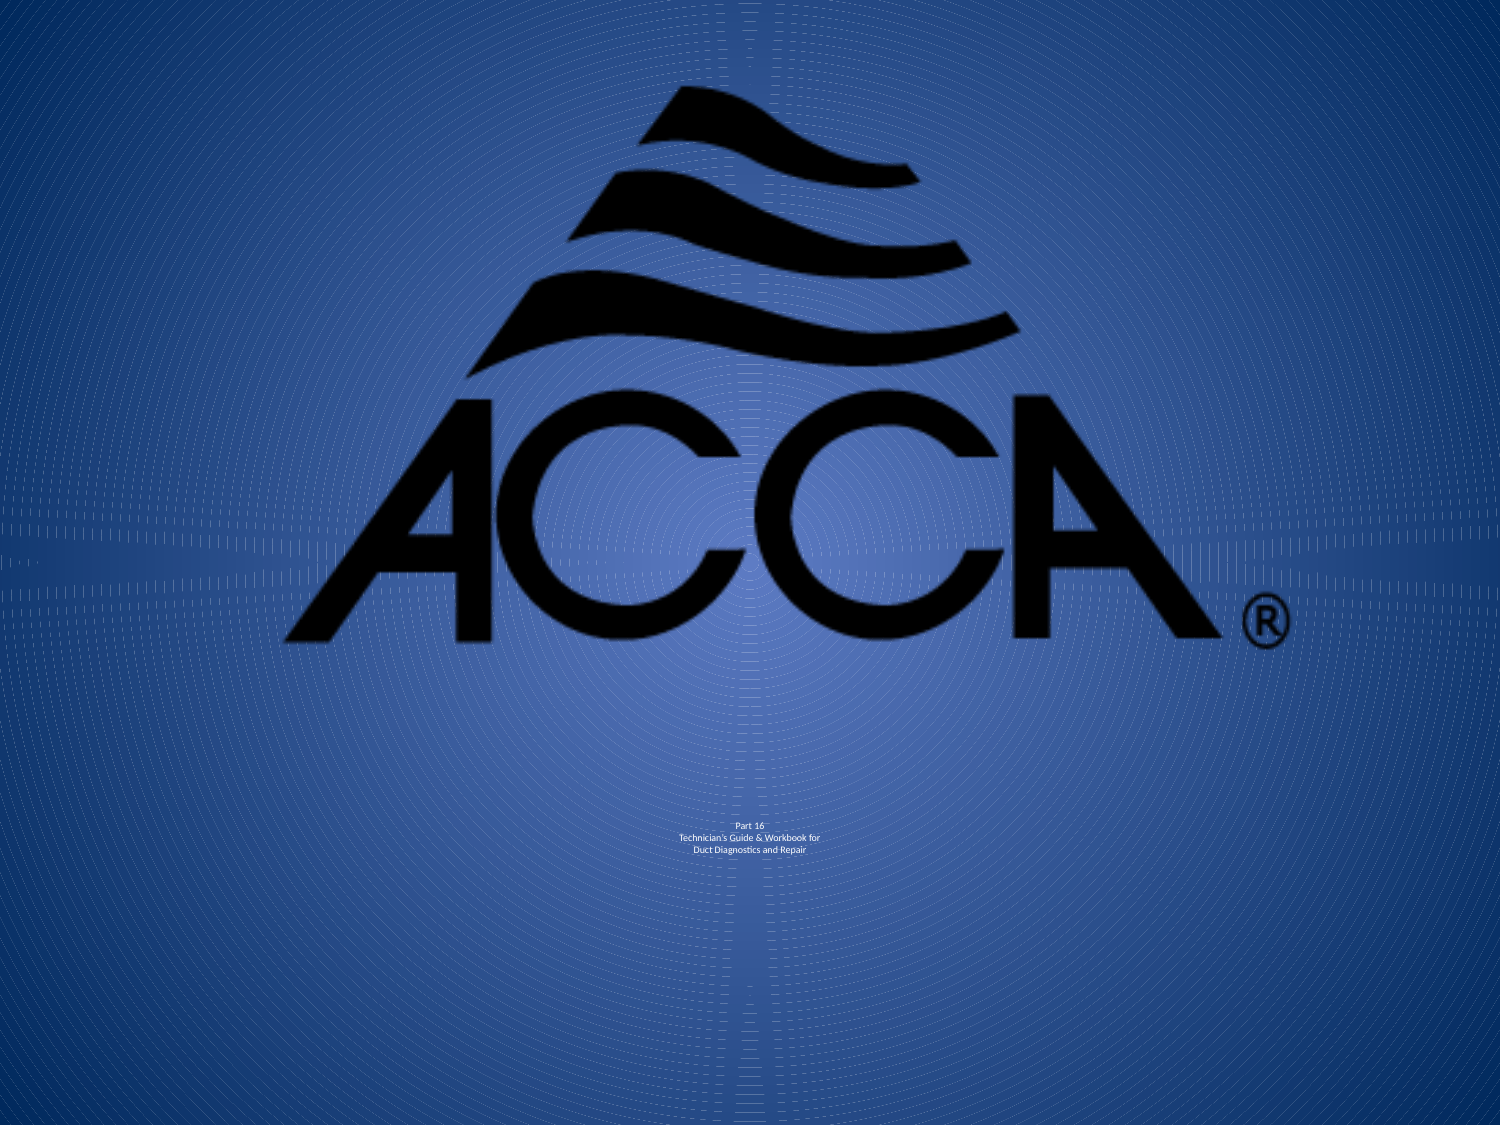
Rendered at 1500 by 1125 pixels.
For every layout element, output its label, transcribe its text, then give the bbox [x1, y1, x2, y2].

title Part 16 Technician’s Guide & Workbook for Duct Diagnostics and Repair [0, 787, 1500, 888]
picture [237, 24, 1334, 738]
